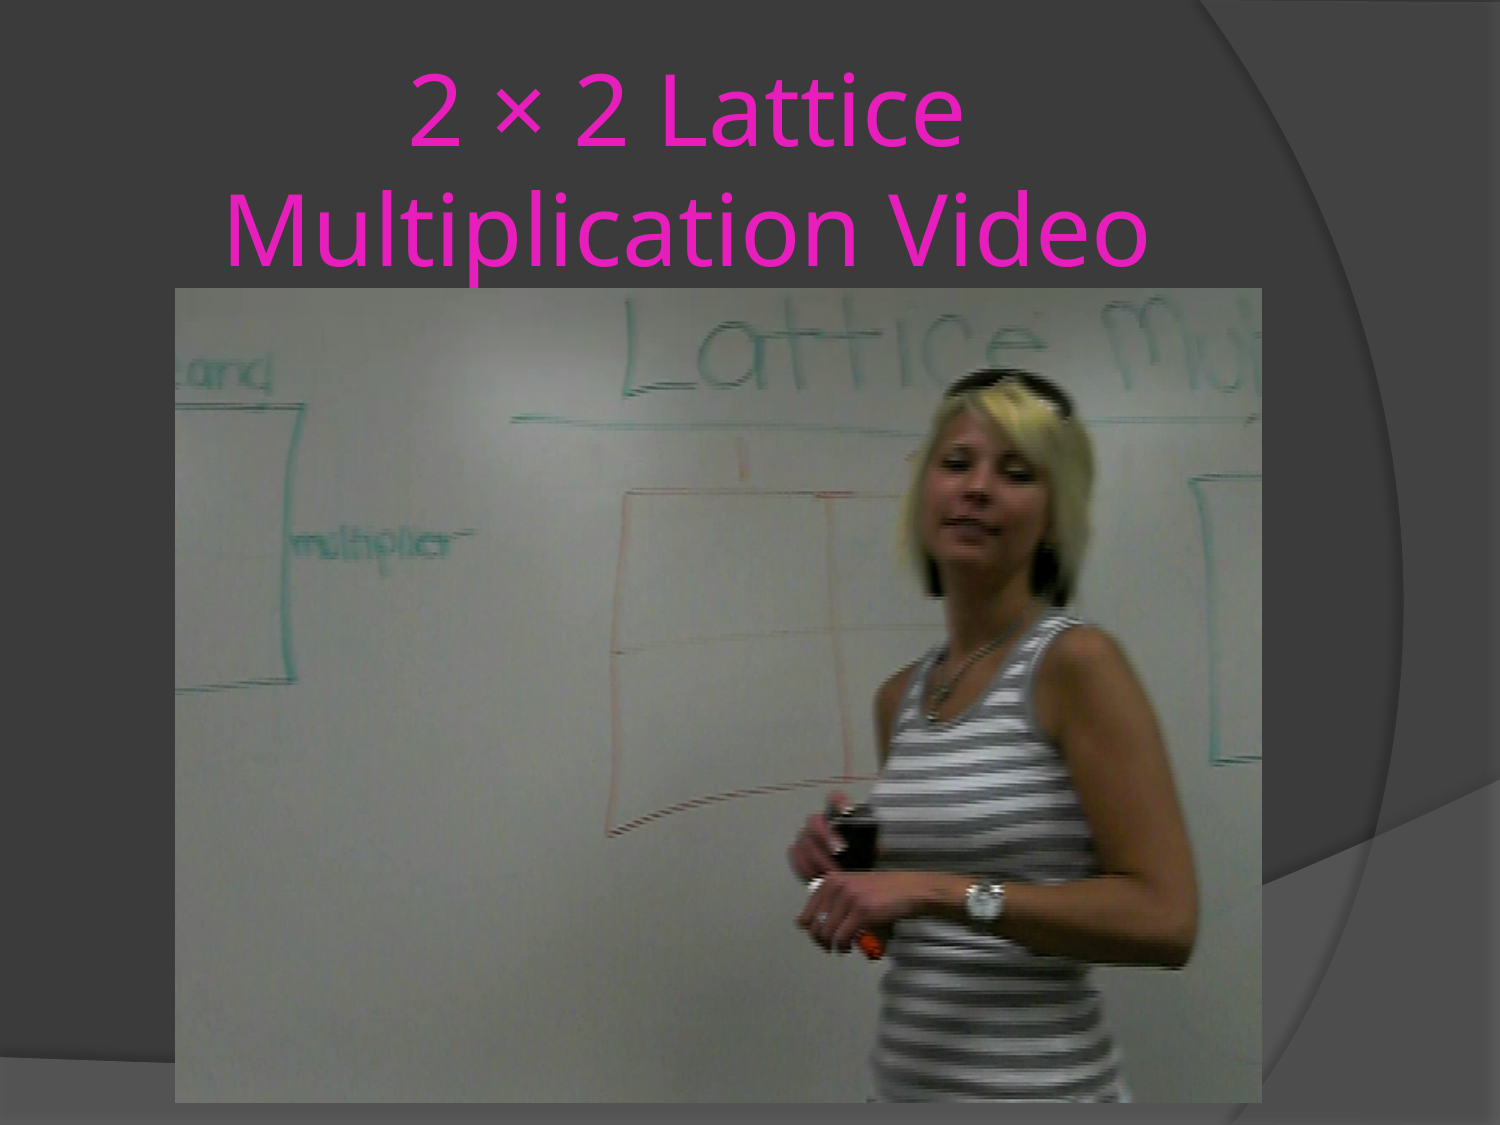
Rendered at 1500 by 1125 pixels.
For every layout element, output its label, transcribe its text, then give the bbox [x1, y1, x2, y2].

title 2 × 2 Lattice Multiplication Video [75, 45, 1300, 288]
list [174, 287, 1263, 1104]
